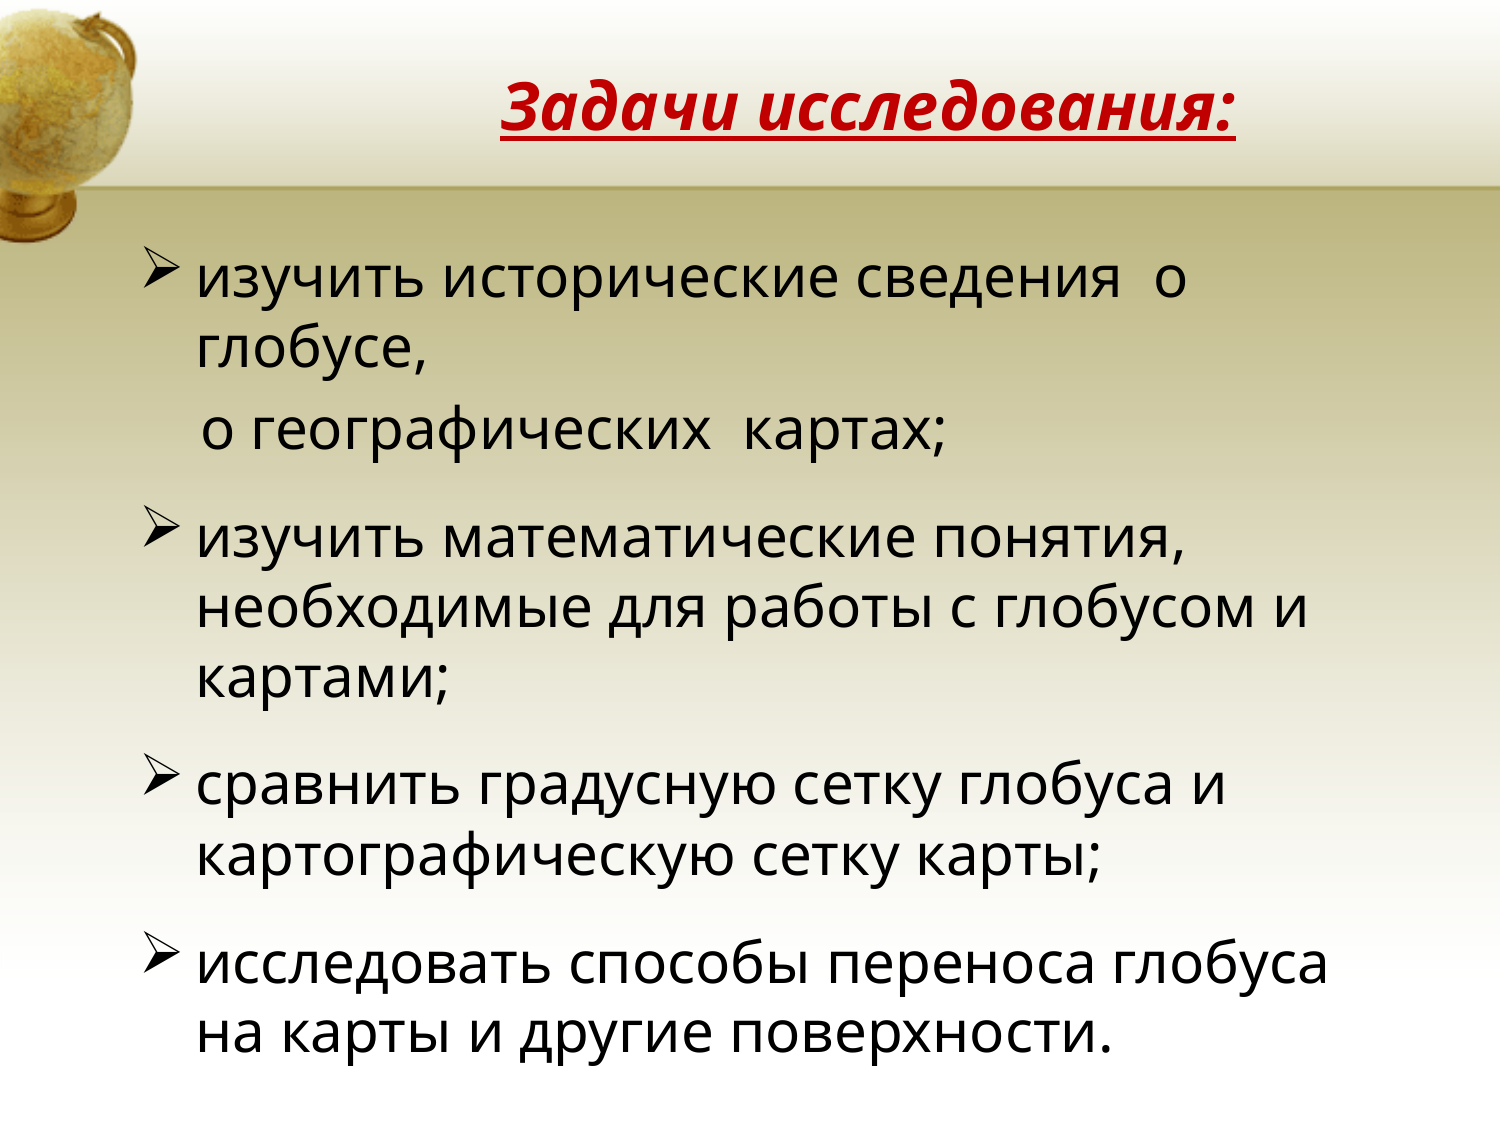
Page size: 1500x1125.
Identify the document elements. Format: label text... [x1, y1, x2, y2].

title Задачи исследования: [235, 66, 1500, 232]
picture [0, 0, 1500, 1125]
list изучить исторические сведения о глобусе, о географических картах; изучить математические понятия, необходимые для работы с глобусом и картами; сравнить градусную сетку глобуса и картографическую сетку карты; исследовать способы переноса глобуса на карты и другие поверхности. [123, 231, 1400, 1079]
